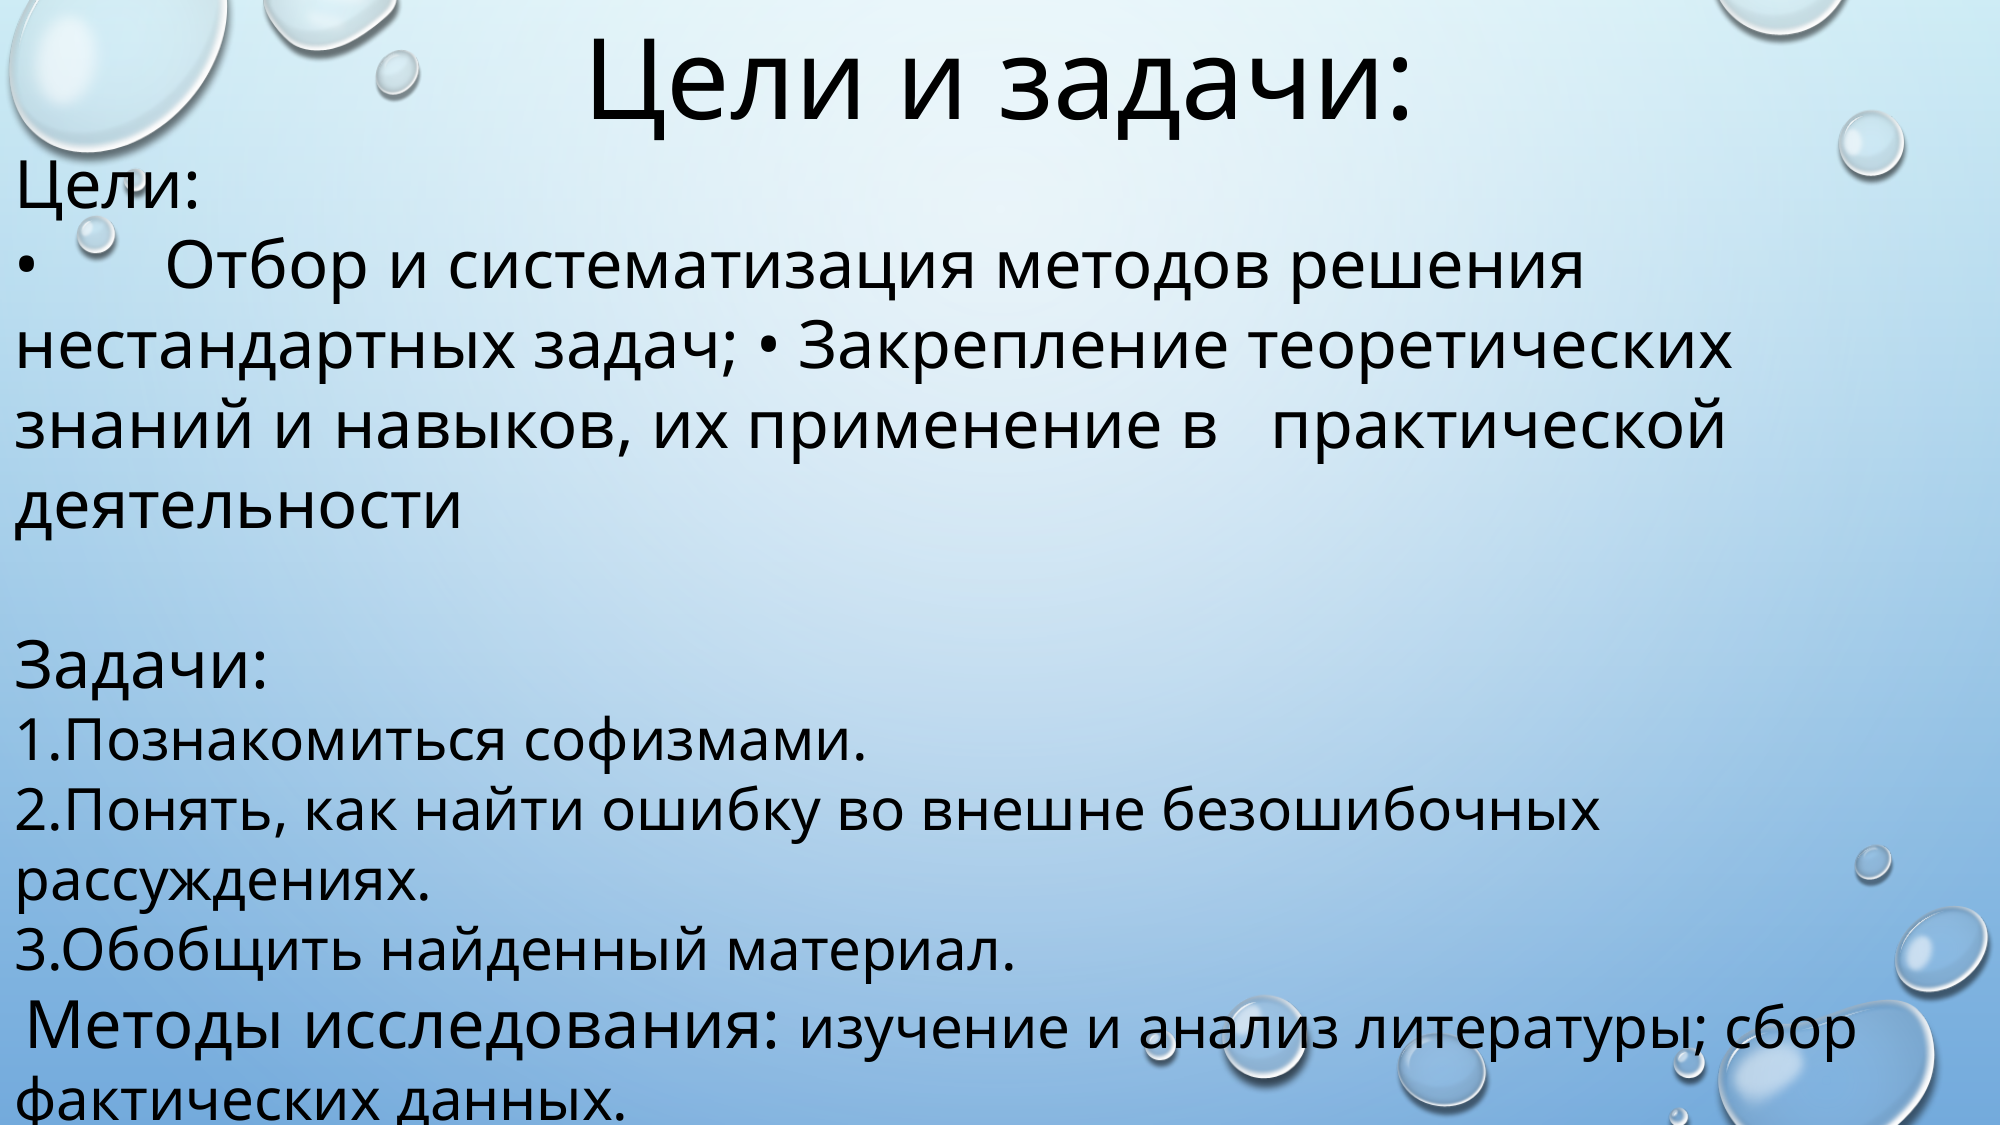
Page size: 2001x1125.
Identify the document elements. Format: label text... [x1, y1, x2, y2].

text_box Цели и задачи: Цели: • Отбор и систематизация методов решения нестандартных задач; • Закрепление теоретических знаний и навыков, их применение в практической деятельности Задачи: 1.Познакомиться софизмами. 2.Понять, как найти ошибку во внешне безошибочных рассуждениях. 3.Обобщить найденный материал. Методы исследования: изучение и анализ литературы; сбор фактических данных. Практическая значимость: применение на уроках математики. [0, 0, 2000, 1125]
